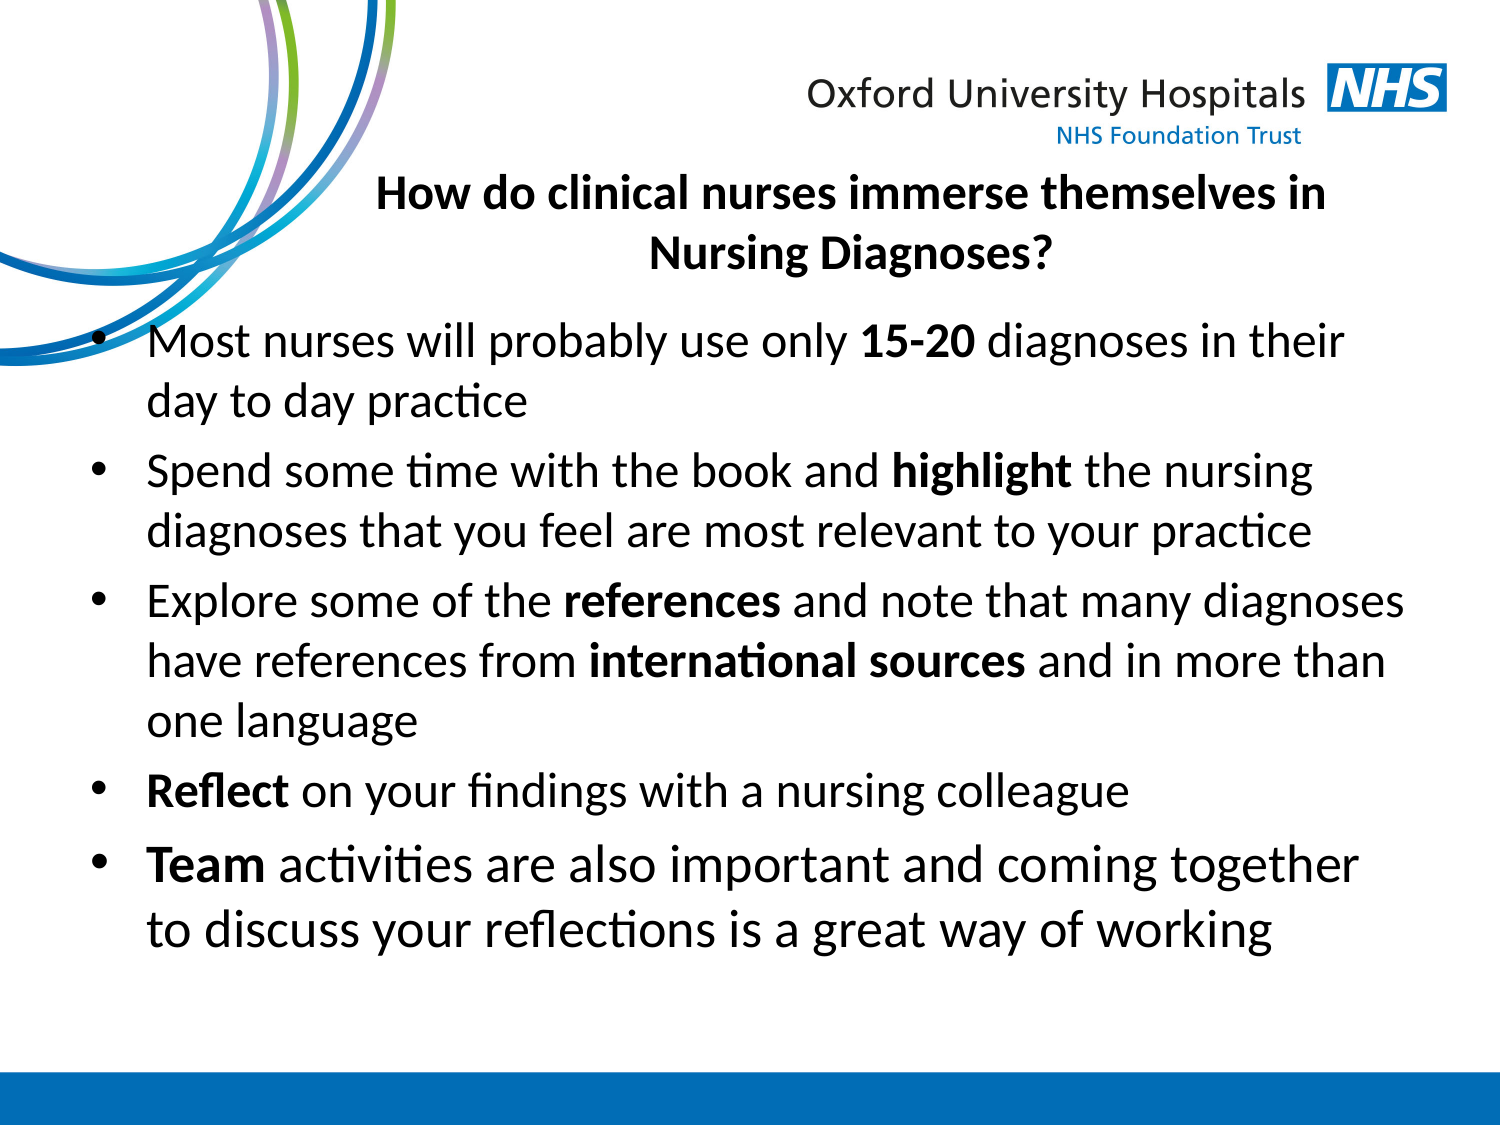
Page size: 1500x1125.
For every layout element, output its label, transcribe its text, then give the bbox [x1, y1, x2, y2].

list Most nurses will probably use only 15-20 diagnoses in their day to day practice Spend some time with the book and highlight the nursing diagnoses that you feel are most relevant to your practice Explore some of the references and note that many diagnoses have references from international sources and in more than one language Reflect on your findings with a nursing colleague Team activities are also important and coming together to discuss your reflections is a great way of working [75, 300, 1425, 1005]
title How do clinical nurses immerse themselves in Nursing Diagnoses? [278, 151, 1425, 289]
picture [0, 0, 1500, 1125]
